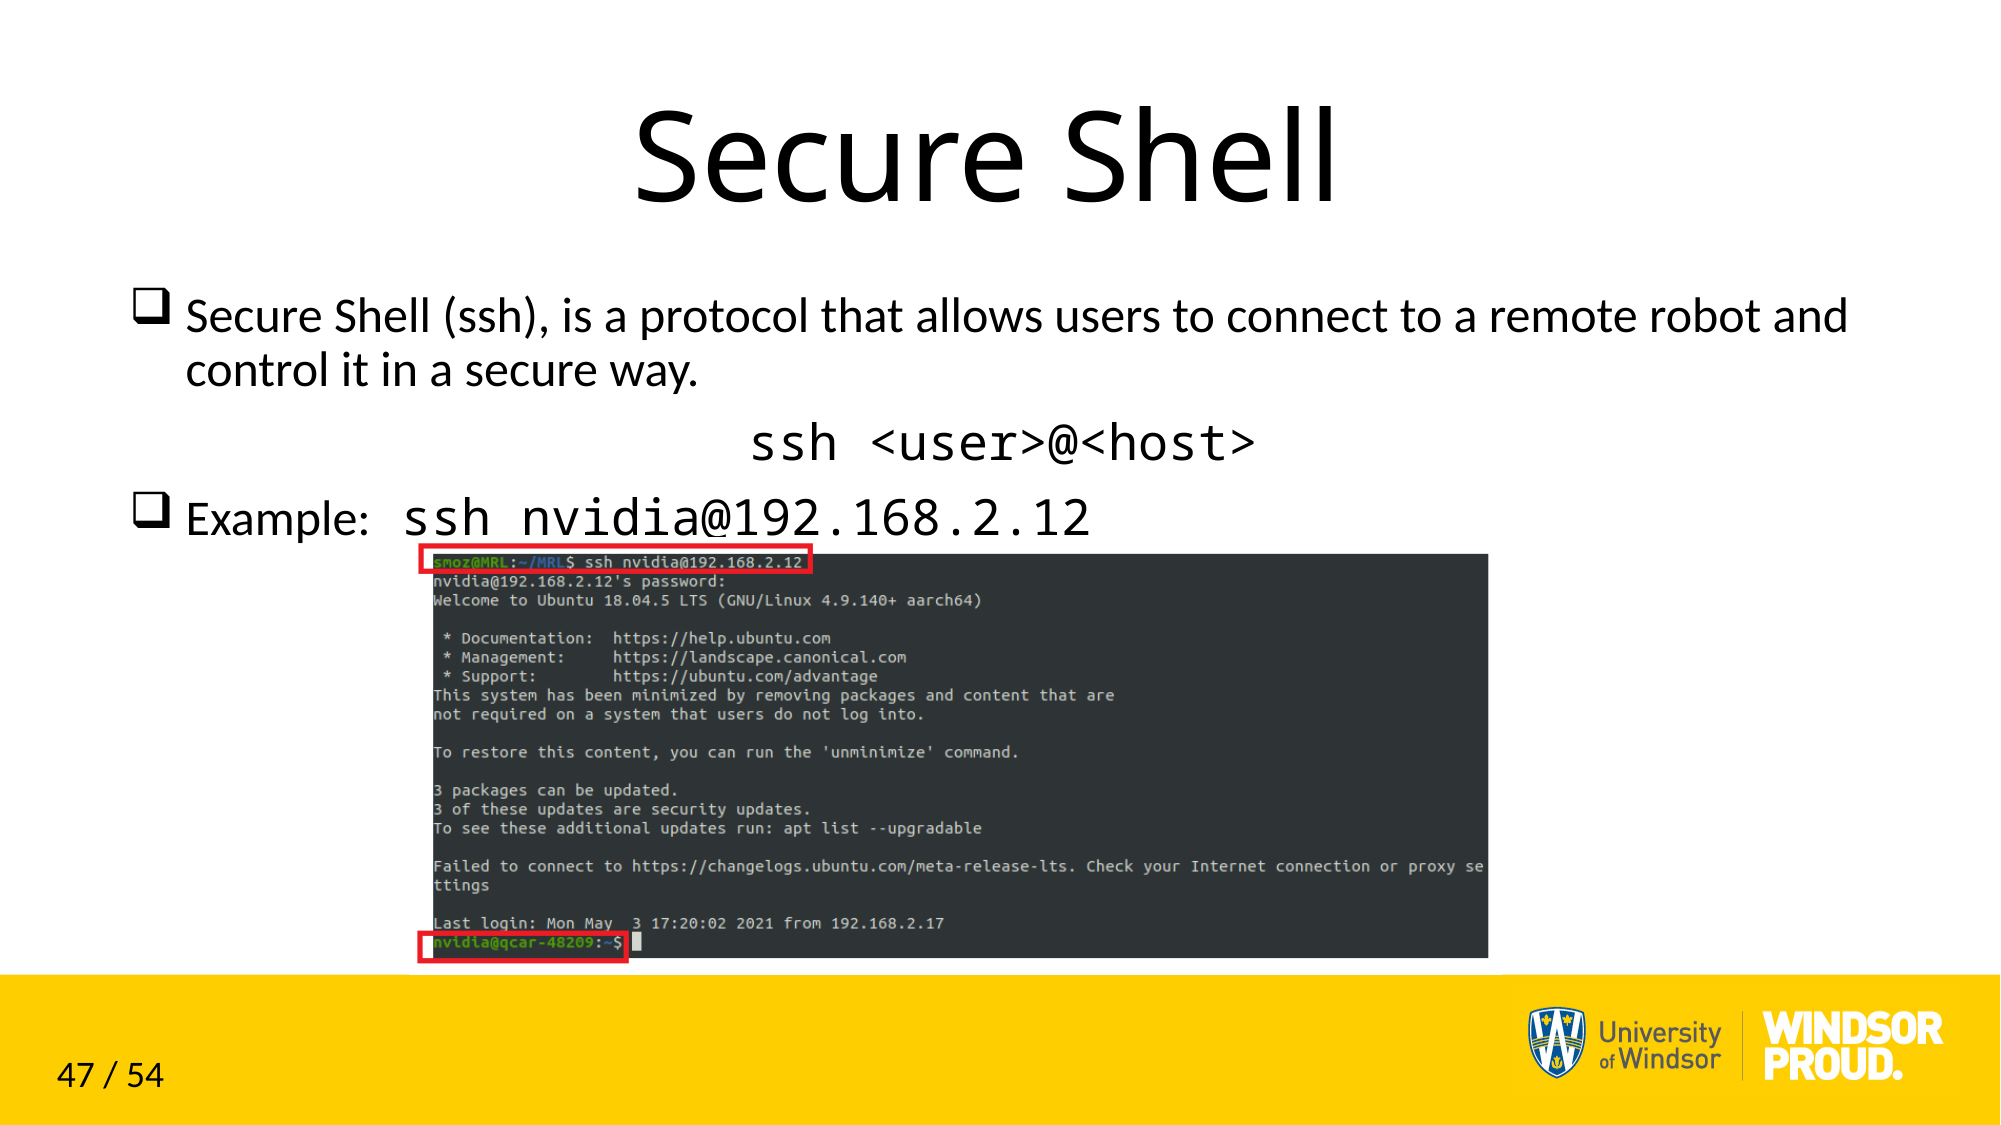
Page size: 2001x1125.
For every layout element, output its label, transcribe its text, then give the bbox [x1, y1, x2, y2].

picture [0, 0, 2000, 1125]
slide_number 47 [42, 1042, 525, 1103]
subtitle Secure Shell (ssh), is a protocol that allows users to connect to a remote robot and control it in a secure way. ssh <user>@<host> Example: ssh nvidia@192.168.2.12 [114, 281, 1893, 930]
title Secure Shell [249, 48, 1726, 237]
